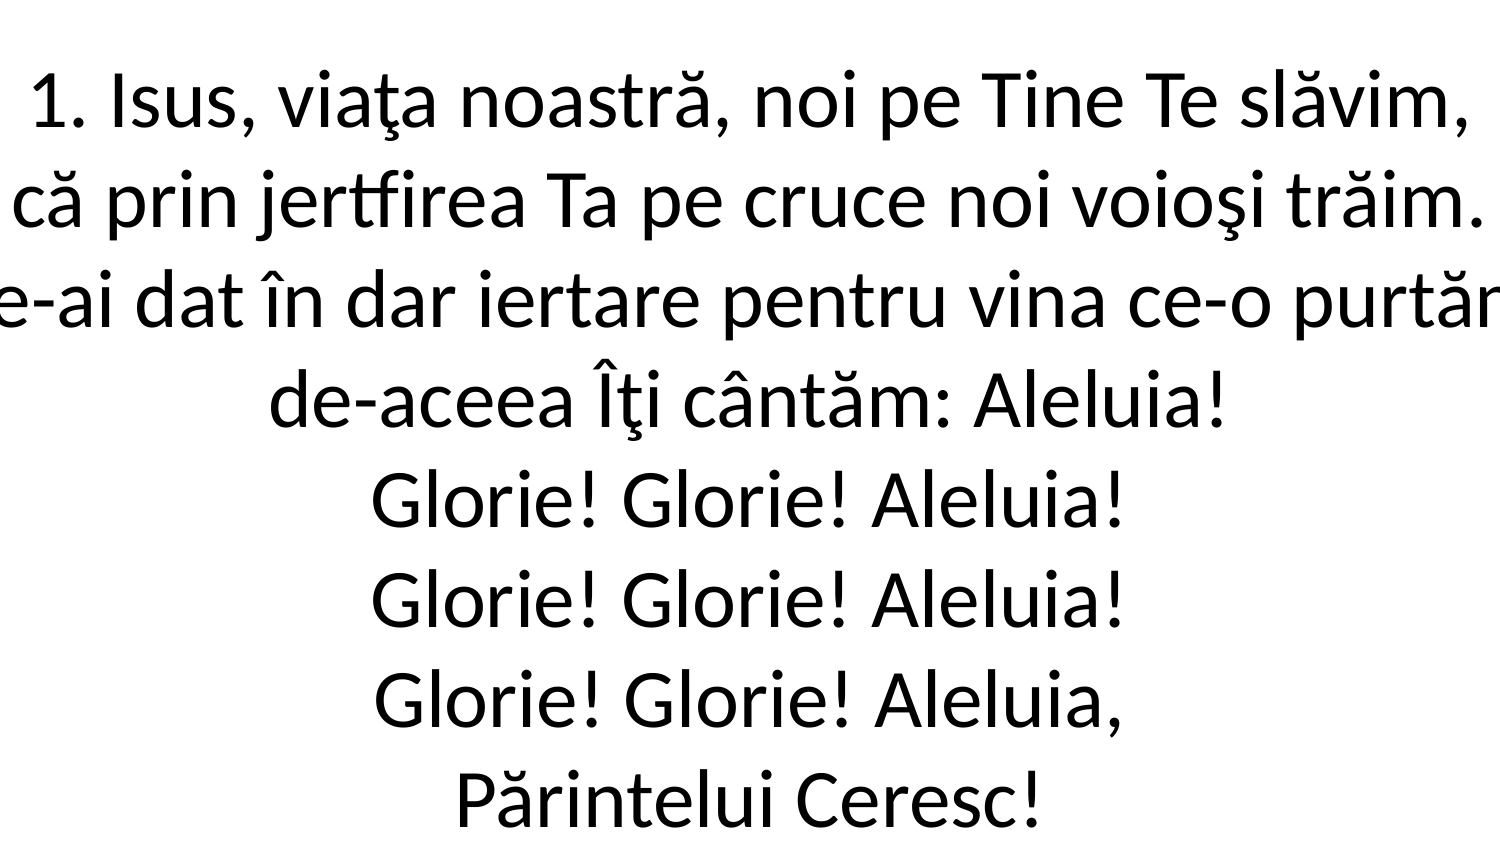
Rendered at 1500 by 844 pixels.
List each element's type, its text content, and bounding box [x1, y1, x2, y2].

text_box 1. Isus, viaţa noastră, noi pe Tine Te slăvim, că prin jertfirea Ta pe cruce noi voioşi trăim. Ne-ai dat în dar iertare pentru vina ce-o purtăm, de-aceea Îţi cântăm: Aleluia! Glorie! Glorie! Aleluia! Glorie! Glorie! Aleluia! Glorie! Glorie! Aleluia, Părintelui Ceresc! [0, 0, 1500, 844]
